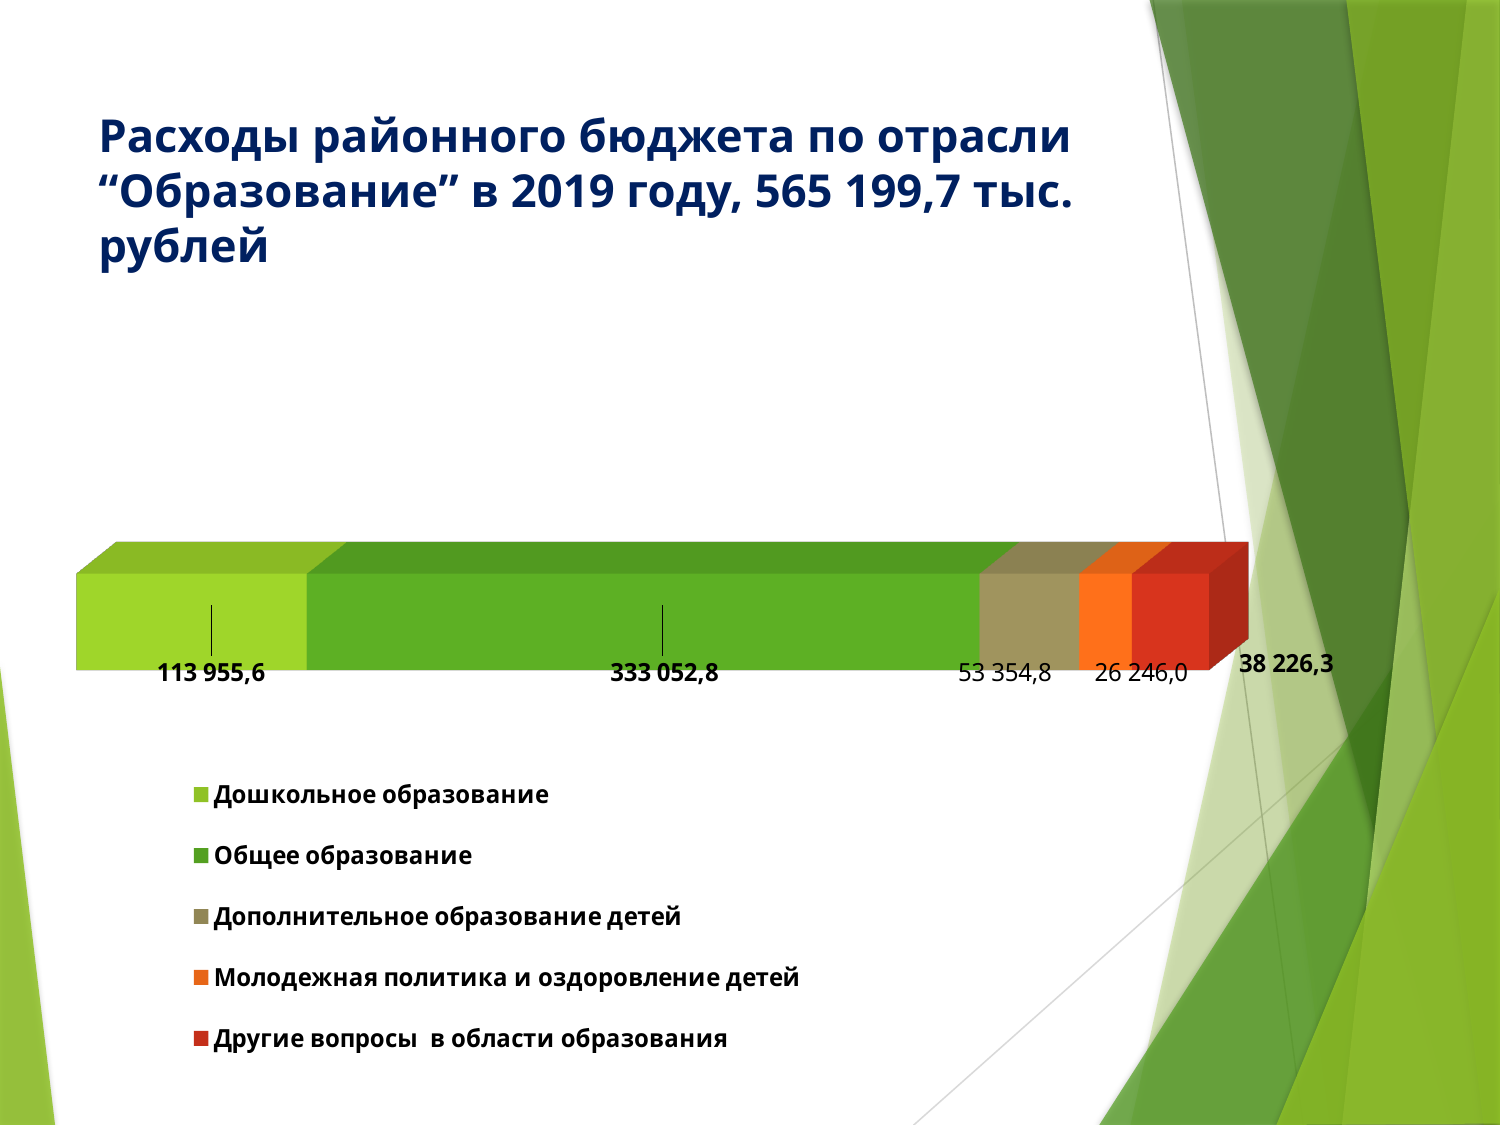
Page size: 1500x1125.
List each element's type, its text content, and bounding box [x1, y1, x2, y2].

title Расходы районного бюджета по отрасли “Образование” в 2019 году, 565 199,7 тыс. рублей [83, 99, 1142, 317]
chart [28, 349, 1335, 1119]
